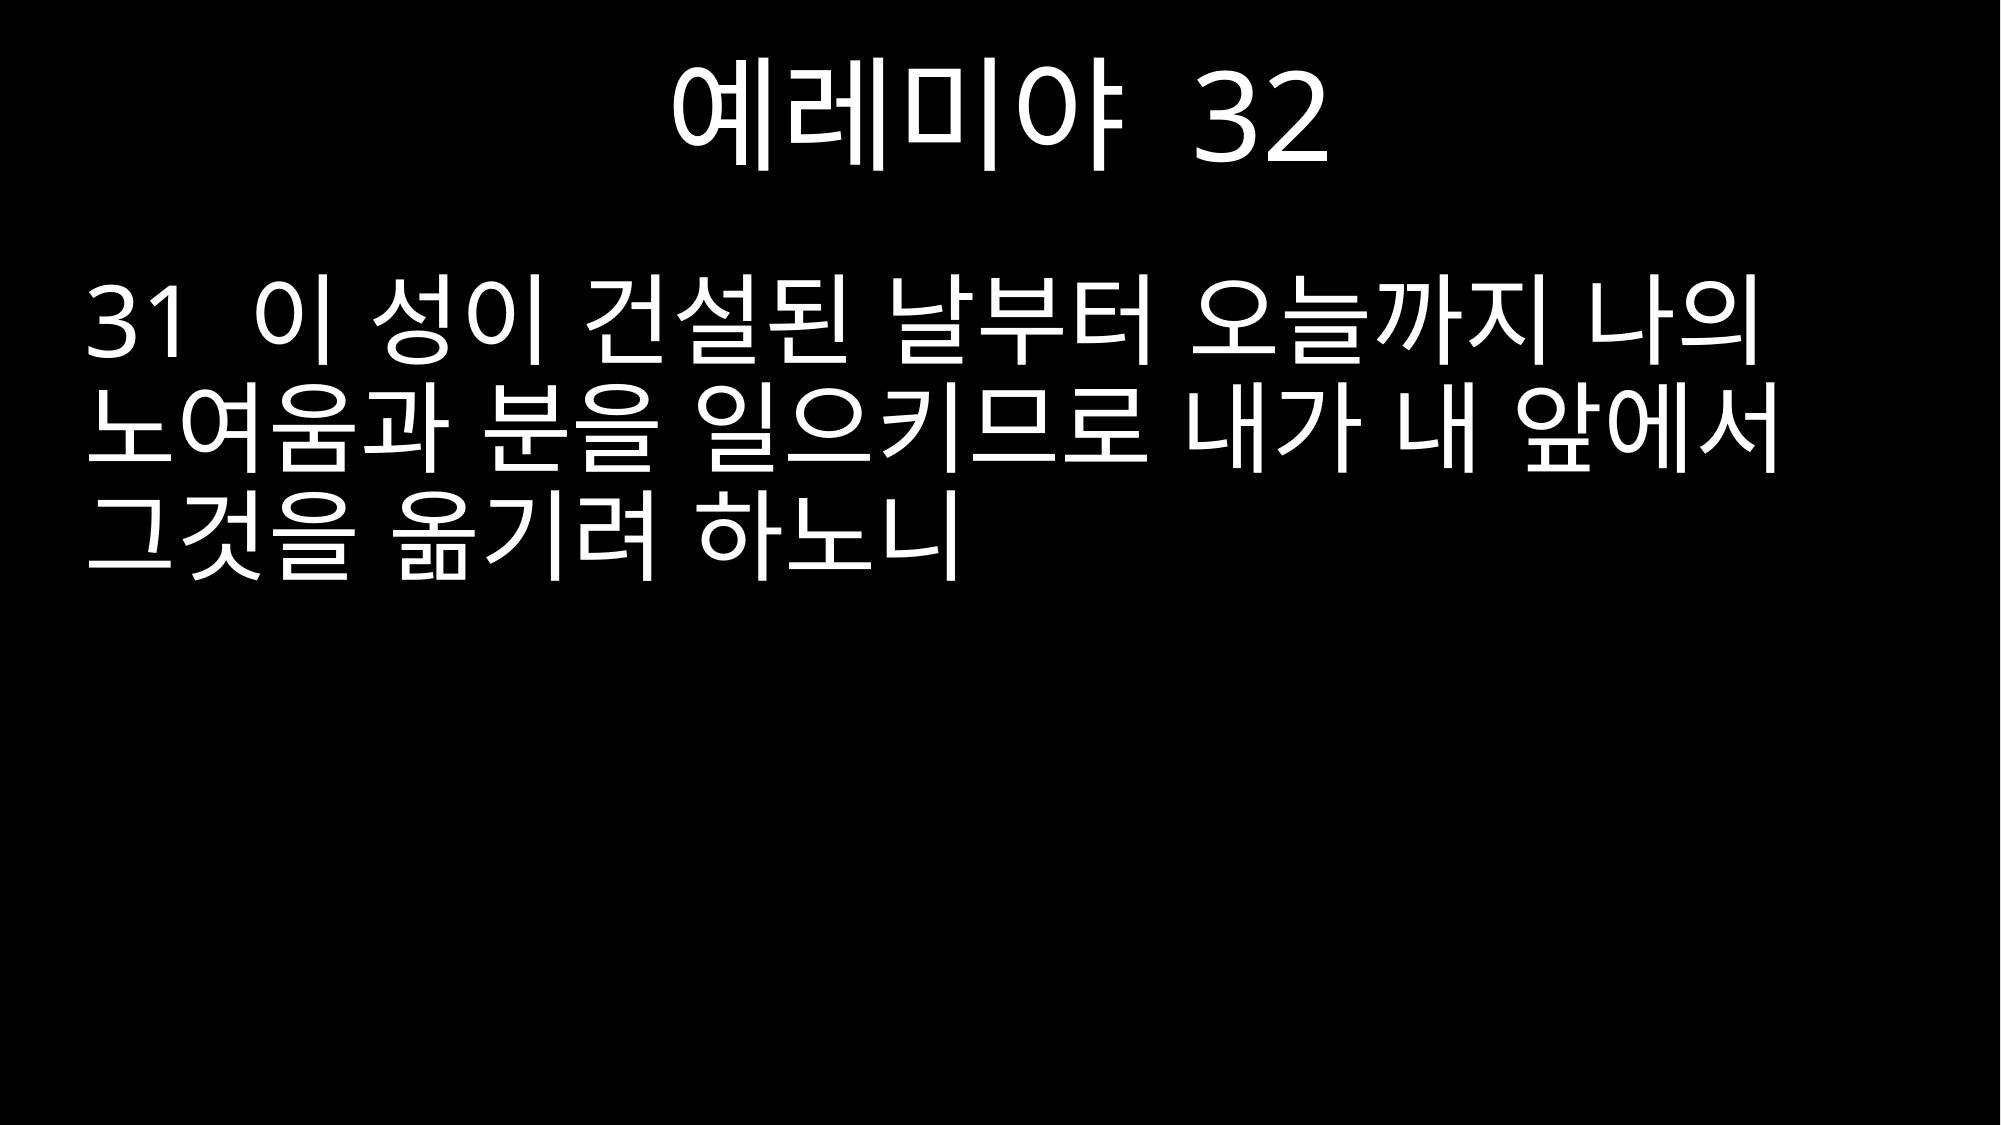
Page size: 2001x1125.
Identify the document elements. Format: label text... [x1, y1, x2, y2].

list 31 이 성이 건설된 날부터 오늘까지 나의 노여움과 분을 일으키므로 내가 내 앞에서 그것을 옮기려 하노니 [69, 263, 1953, 423]
picture [0, 0, 2001, 1125]
footer 예레미야 32 [0, 32, 2000, 192]
